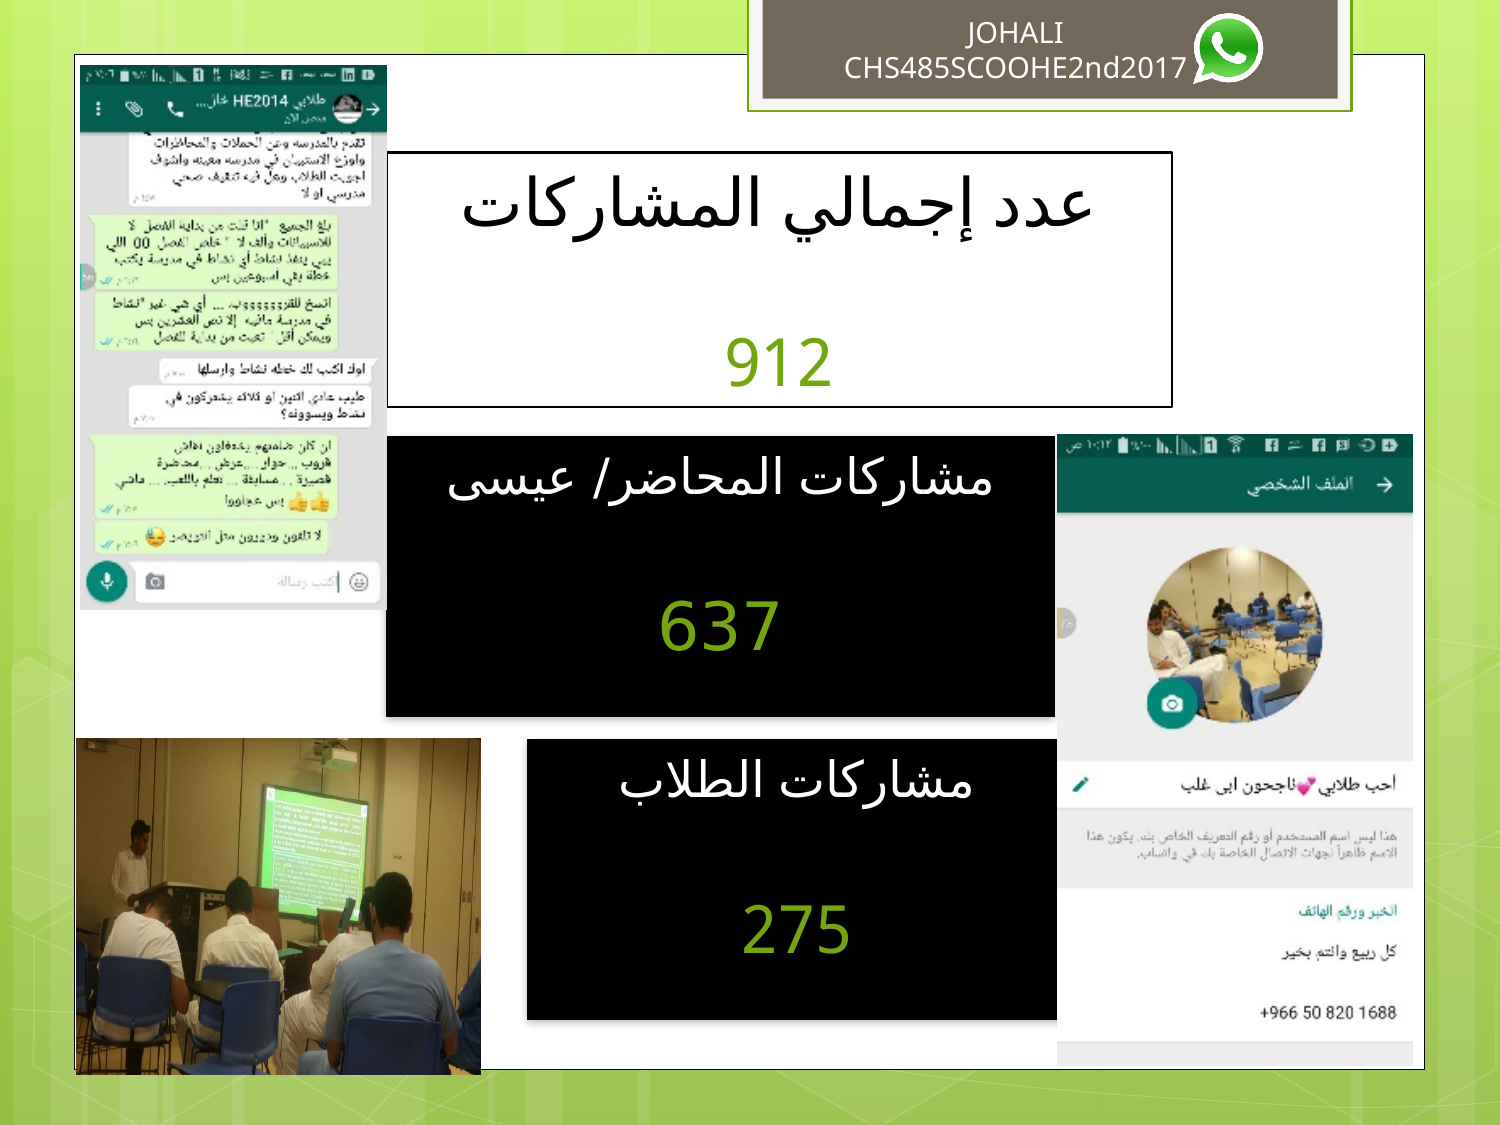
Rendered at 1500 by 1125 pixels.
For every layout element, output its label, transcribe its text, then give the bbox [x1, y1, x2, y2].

picture [1056, 434, 1413, 1067]
picture [76, 738, 481, 1075]
picture [1186, 7, 1267, 87]
text_box مشاركات الطلاب 275 [527, 739, 1050, 1020]
text_box عدد إجمالي المشاركات 912 [393, 151, 1173, 408]
text_box JOHALI CHS485SCOOHE2nd2017 [809, 7, 1185, 92]
text_box مشاركات المحاضر/ عيسى 637 [386, 436, 1053, 717]
picture [80, 65, 387, 610]
